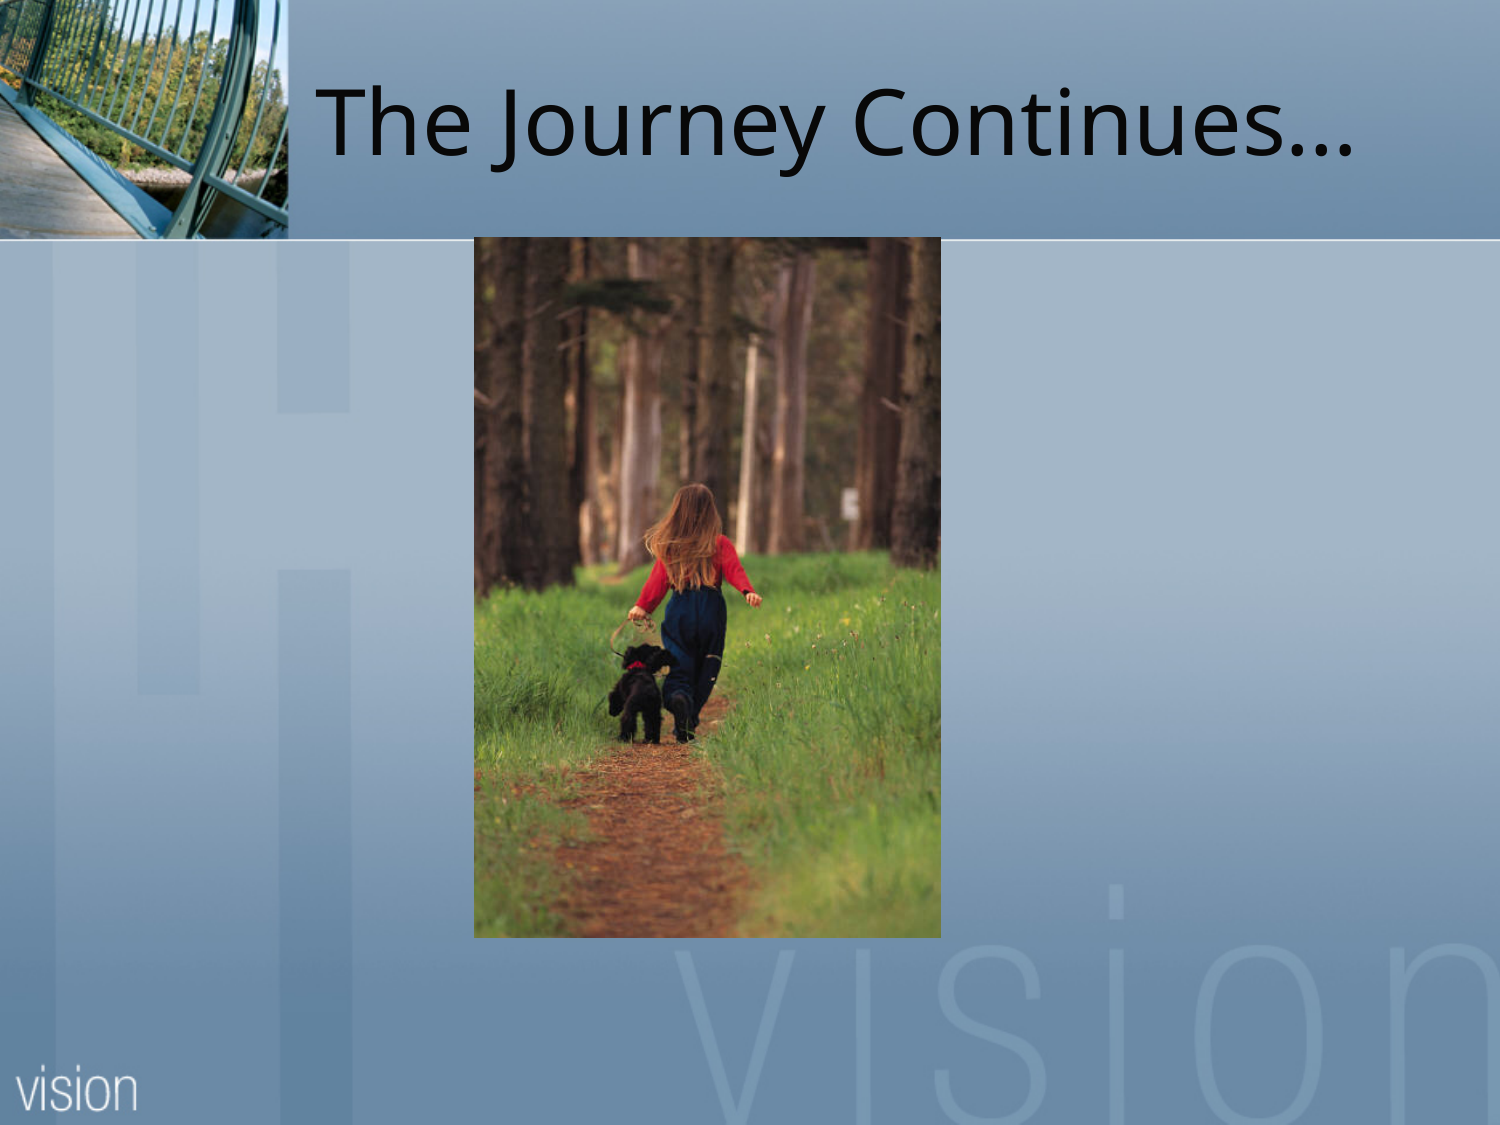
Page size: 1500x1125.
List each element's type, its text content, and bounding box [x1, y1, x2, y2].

title The Journey Continues… [299, 30, 1462, 207]
picture [0, 0, 1500, 1125]
